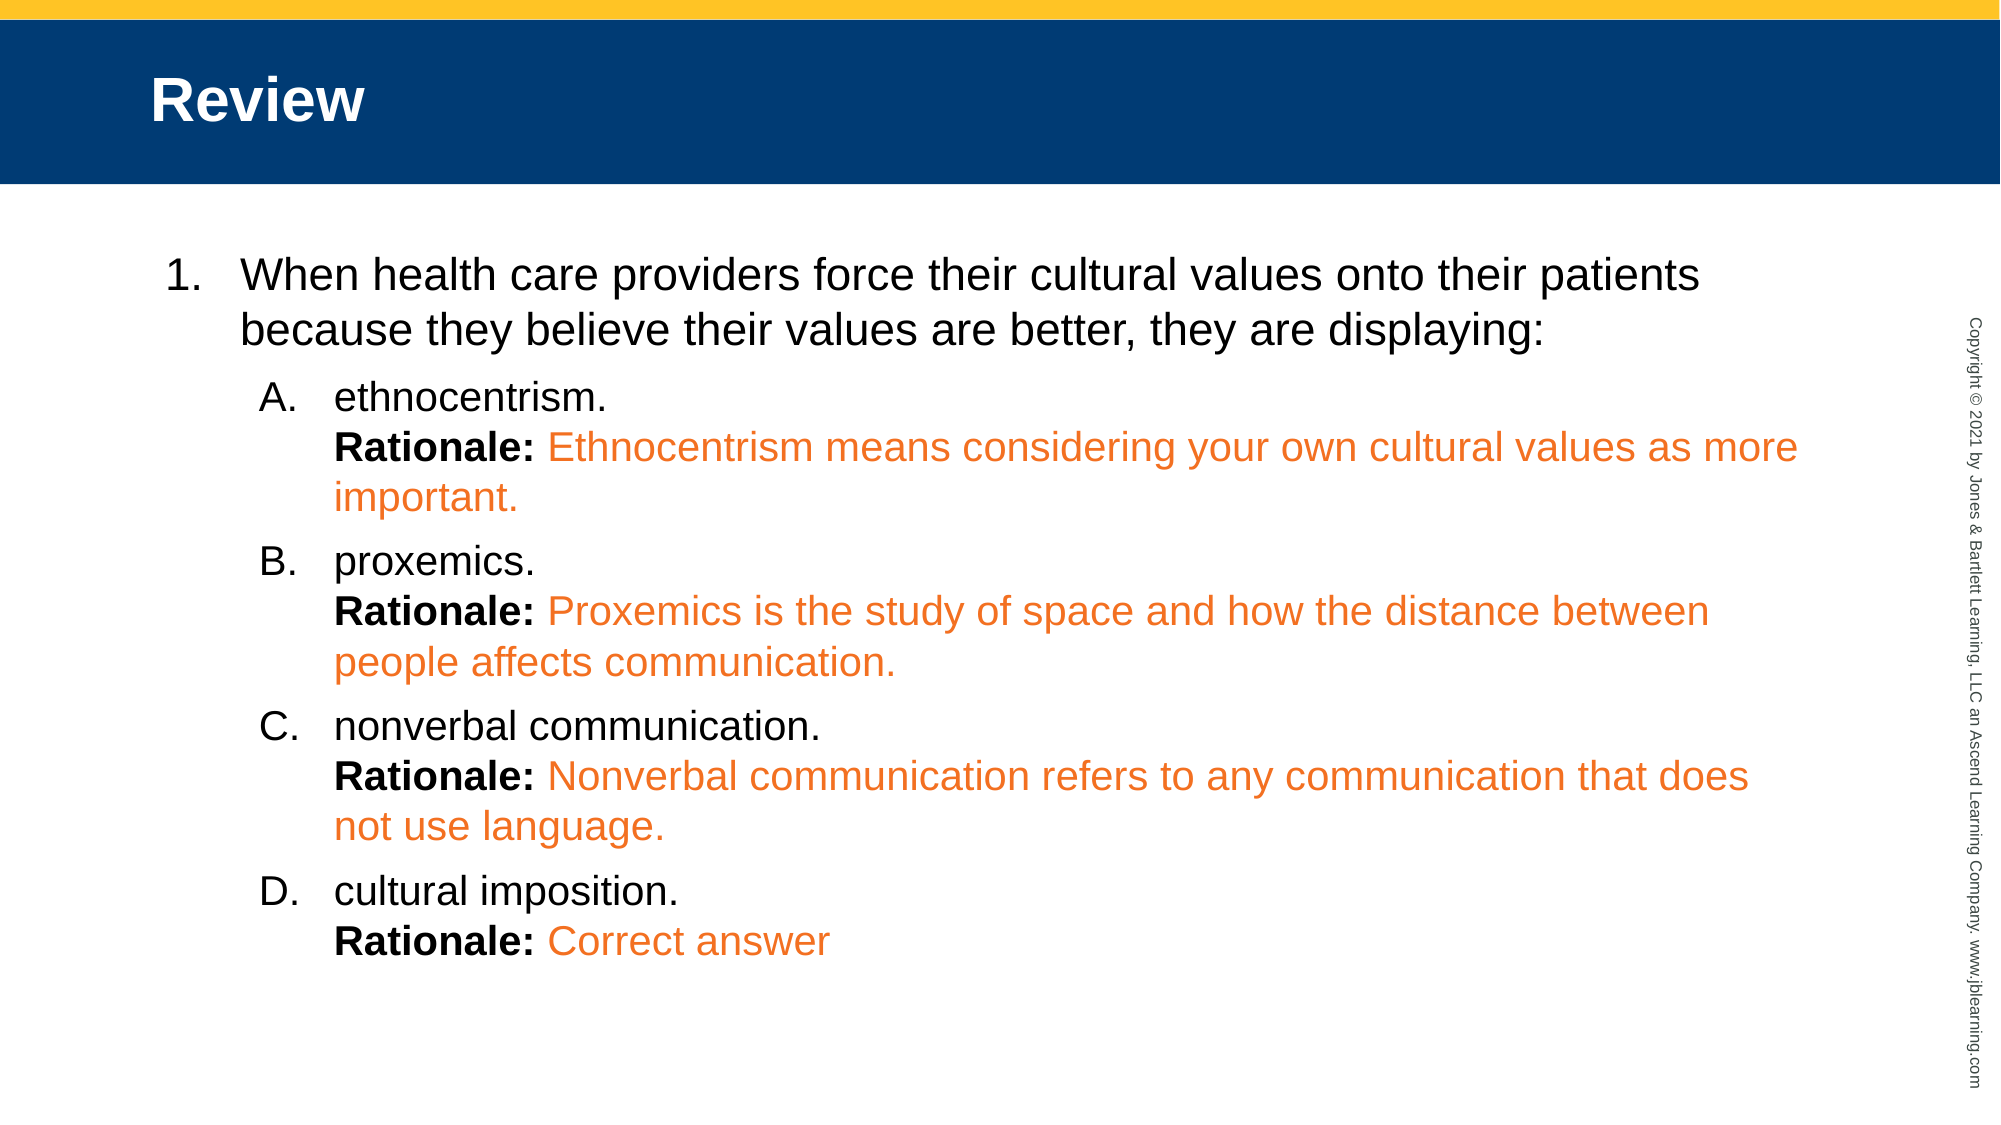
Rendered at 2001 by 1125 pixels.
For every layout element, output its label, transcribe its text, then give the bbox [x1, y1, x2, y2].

title Review [0, 19, 2000, 185]
list When health care providers force their cultural values onto their patients because they believe their values are better, they are displaying: ethnocentrism. Rationale: Ethnocentrism means considering your own cultural values as more important. proxemics. Rationale: Proxemics is the study of space and how the distance between people affects communication. nonverbal communication. Rationale: Nonverbal communication refers to any communication that does not use language. cultural imposition. Rationale: Correct answer [150, 237, 1850, 1025]
